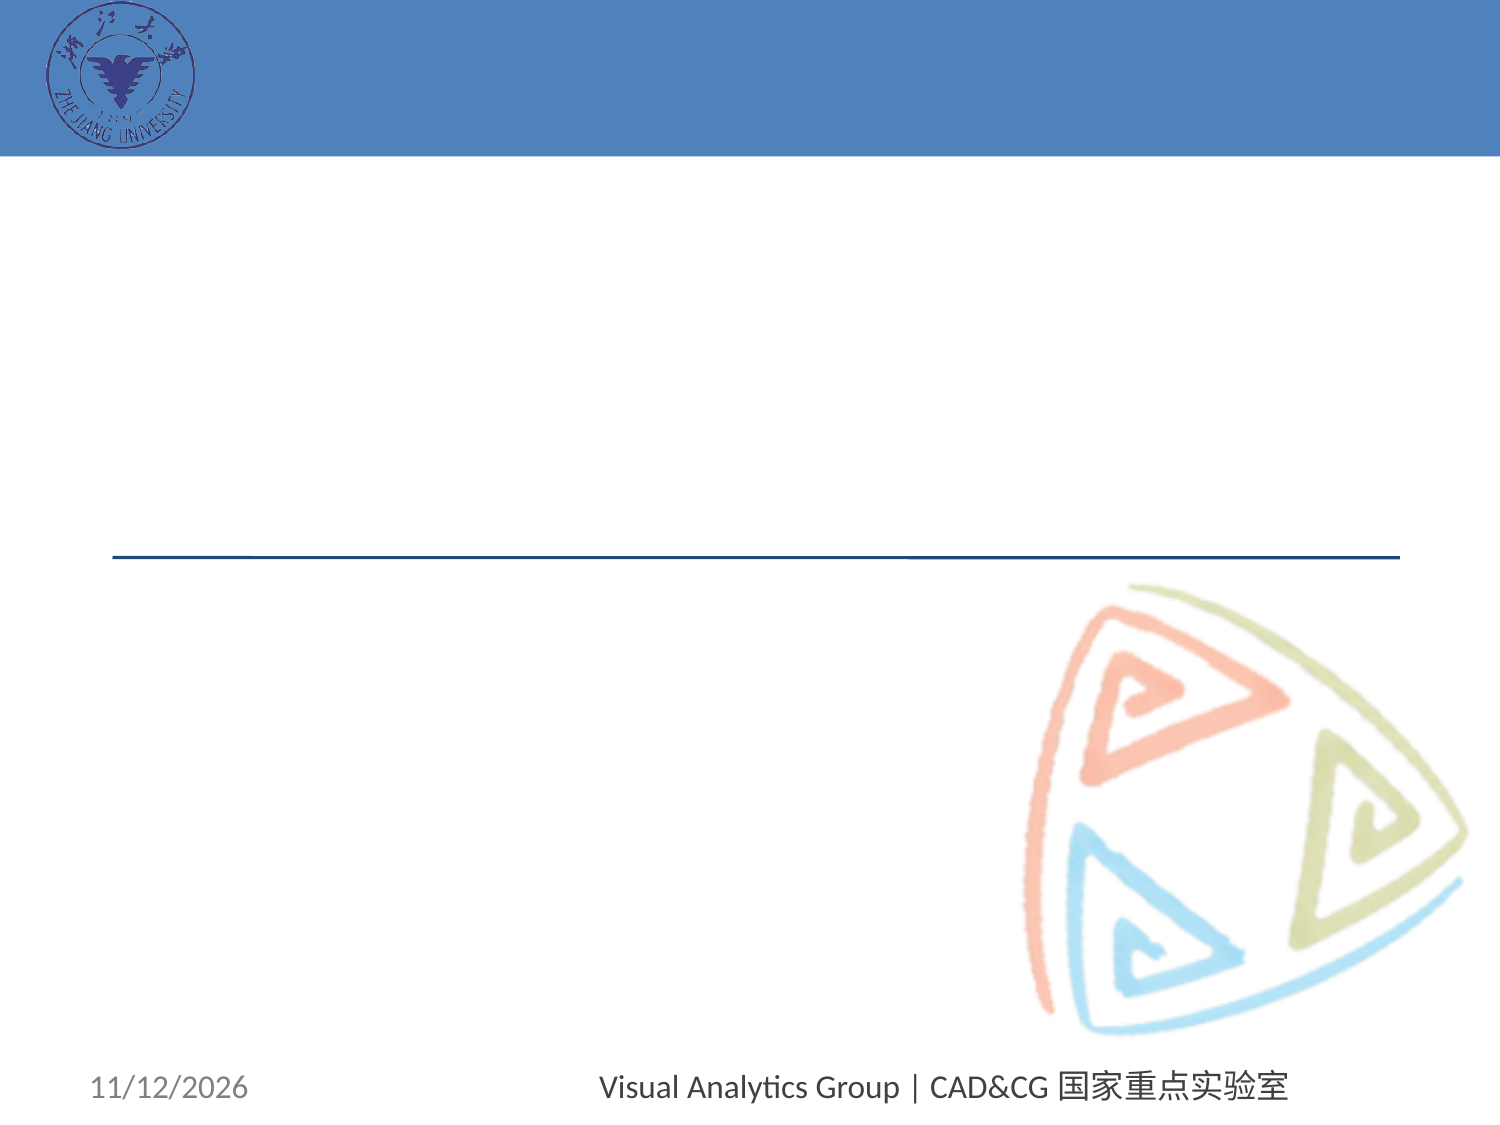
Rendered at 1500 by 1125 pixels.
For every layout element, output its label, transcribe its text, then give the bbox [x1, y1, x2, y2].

picture [46, 1, 195, 149]
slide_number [74, 1058, 466, 1113]
footer Visual Analytics Group | CAD&CG国家重点实验室 [466, 1058, 1424, 1113]
